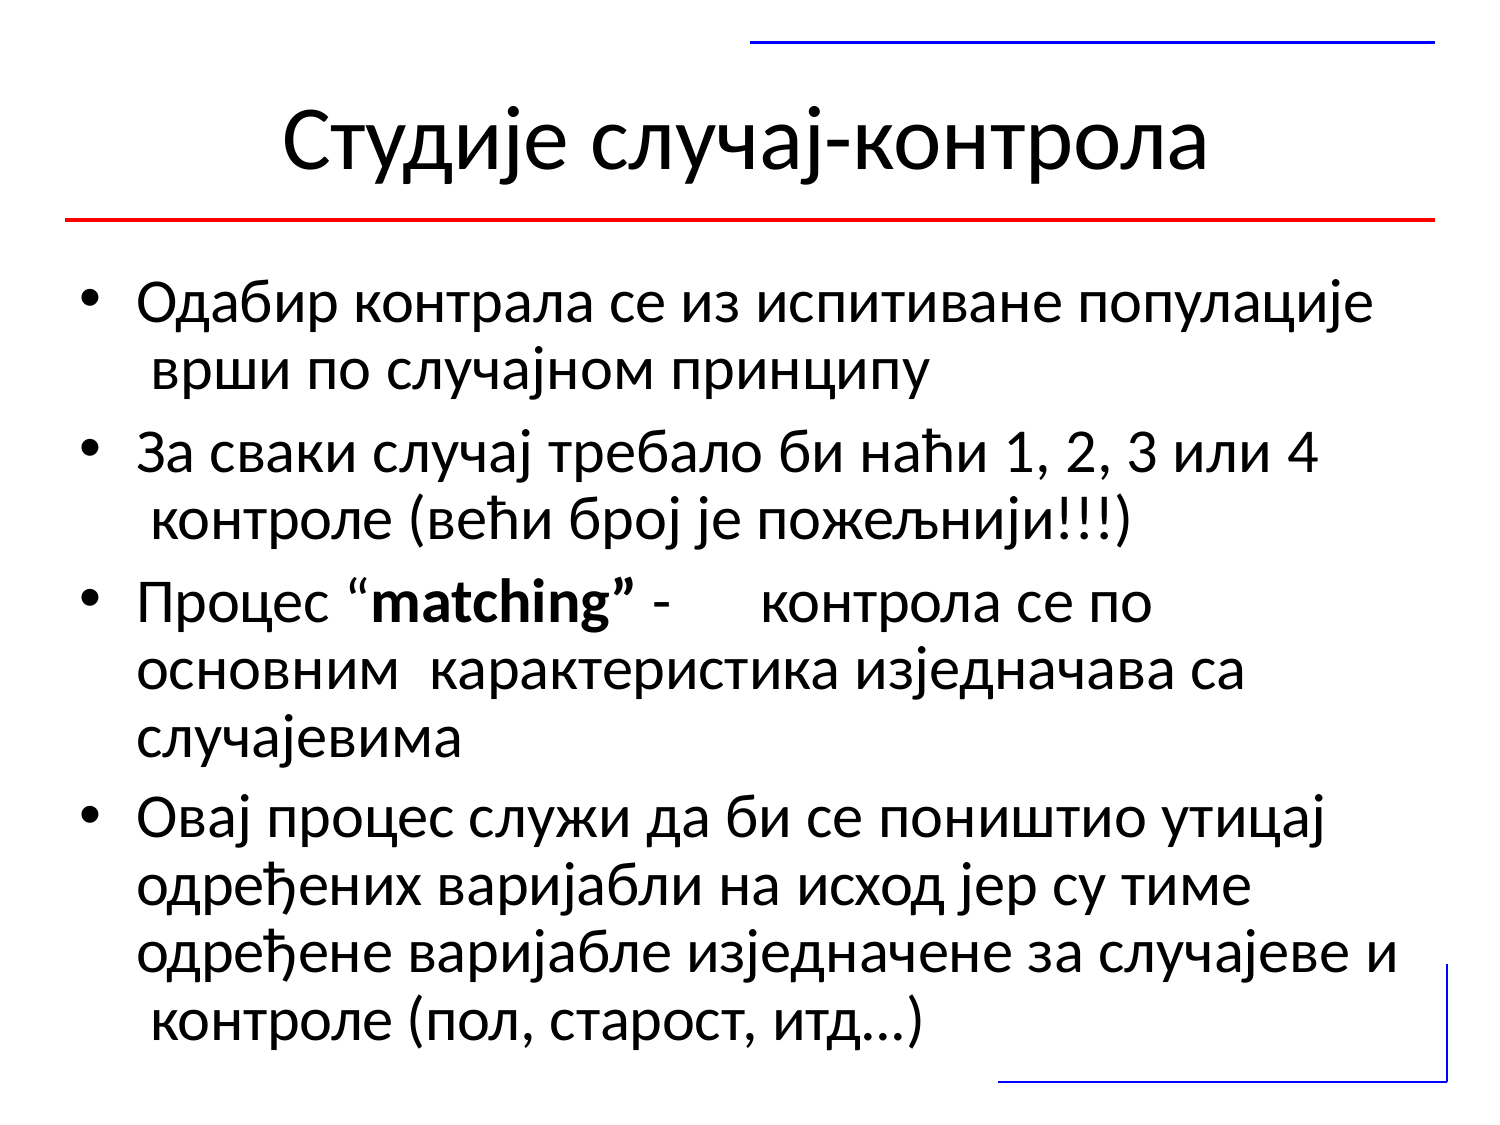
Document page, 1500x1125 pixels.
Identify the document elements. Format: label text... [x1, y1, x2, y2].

title Студије случај-контрола [280, 75, 1220, 256]
text_box Одабир контрала се из испитиване популације врши по случајном принципу За сваки случај требало би наћи 1, 2, 3 или 4 контроле (већи број је пожељнији!!!) Процес “matching” - контрола се по основним карактеристика изједначава са случајевима Овај процес служи да би се поништио утицај одређених варијабли на исход јер су тиме одређене варијабле изједначене за случајеве и контроле (пол, старост, итд...) [77, 256, 1405, 1054]
